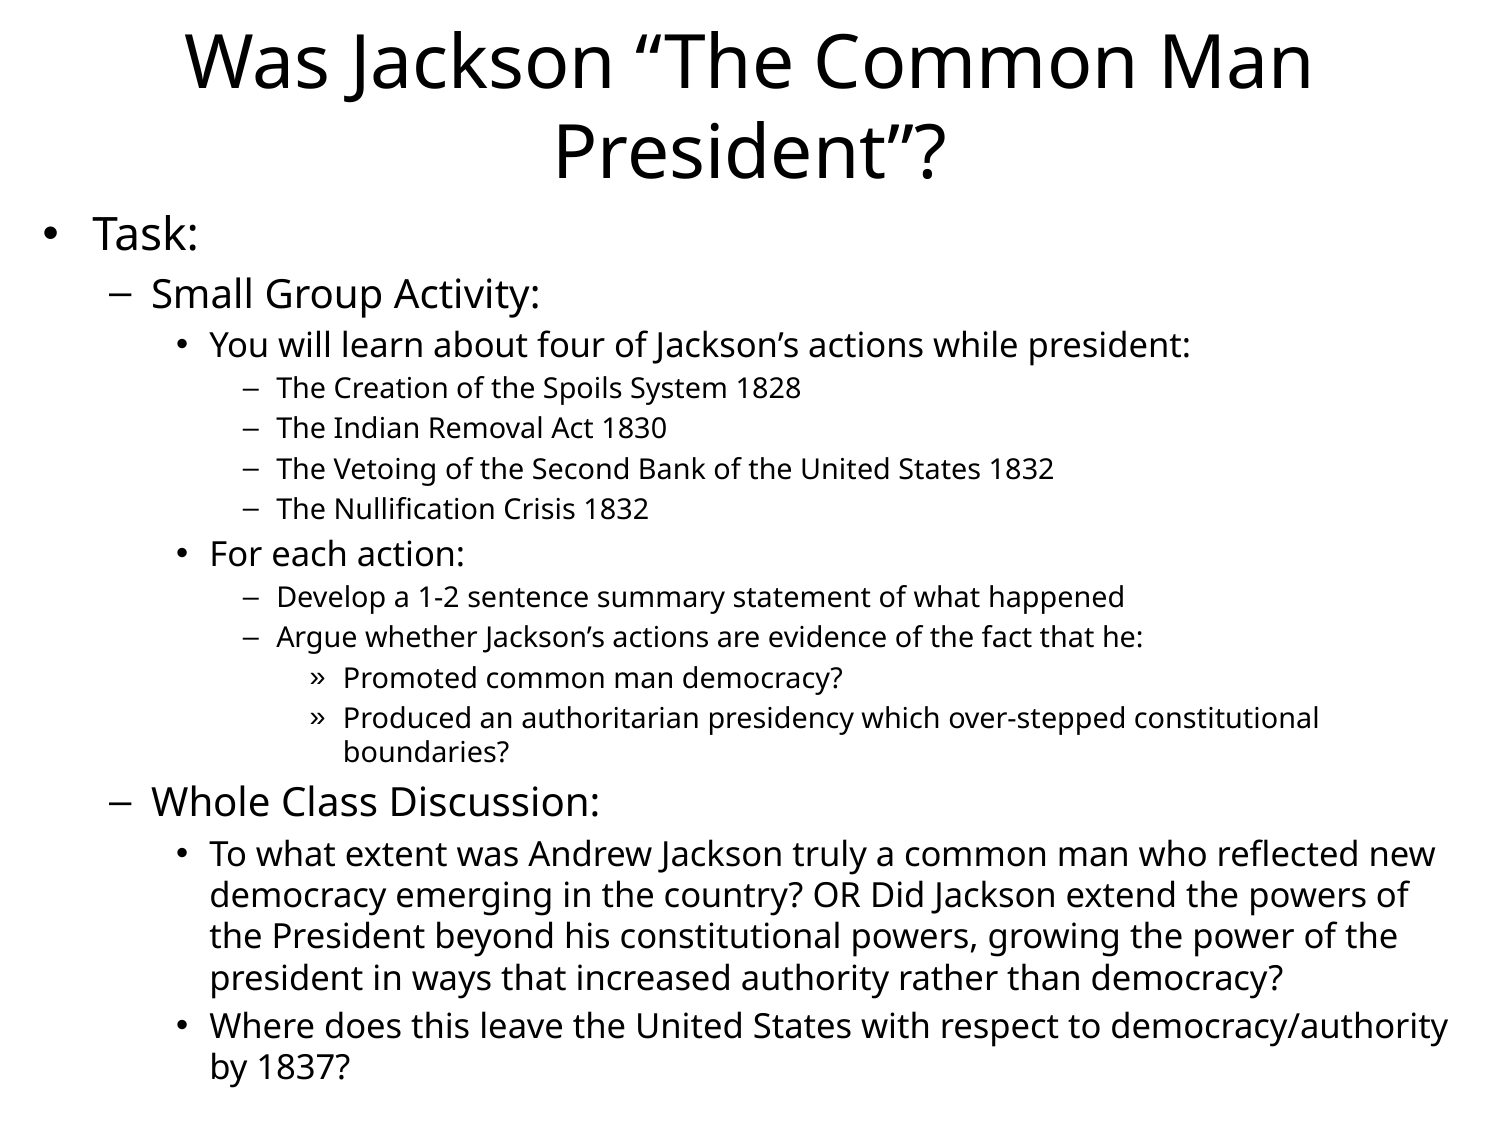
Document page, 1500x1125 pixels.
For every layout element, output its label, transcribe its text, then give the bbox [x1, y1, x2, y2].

list Task: Small Group Activity: You will learn about four of Jackson’s actions while president: The Creation of the Spoils System 1828 The Indian Removal Act 1830 The Vetoing of the Second Bank of the United States 1832 The Nullification Crisis 1832 For each action: Develop a 1-2 sentence summary statement of what happened Argue whether Jackson’s actions are evidence of the fact that he: Promoted common man democracy? Produced an authoritarian presidency which over-stepped constitutional boundaries? Whole Class Discussion: To what extent was Andrew Jackson truly a common man who reflected new democracy emerging in the country? OR Did Jackson extend the powers of the President beyond his constitutional powers, growing the power of the president in ways that increased authority rather than democracy? Where does this leave the United States with respect to democracy/authority by 1837? [27, 197, 1471, 1125]
title Was Jackson “The Common Man President”? [75, 9, 1425, 197]
